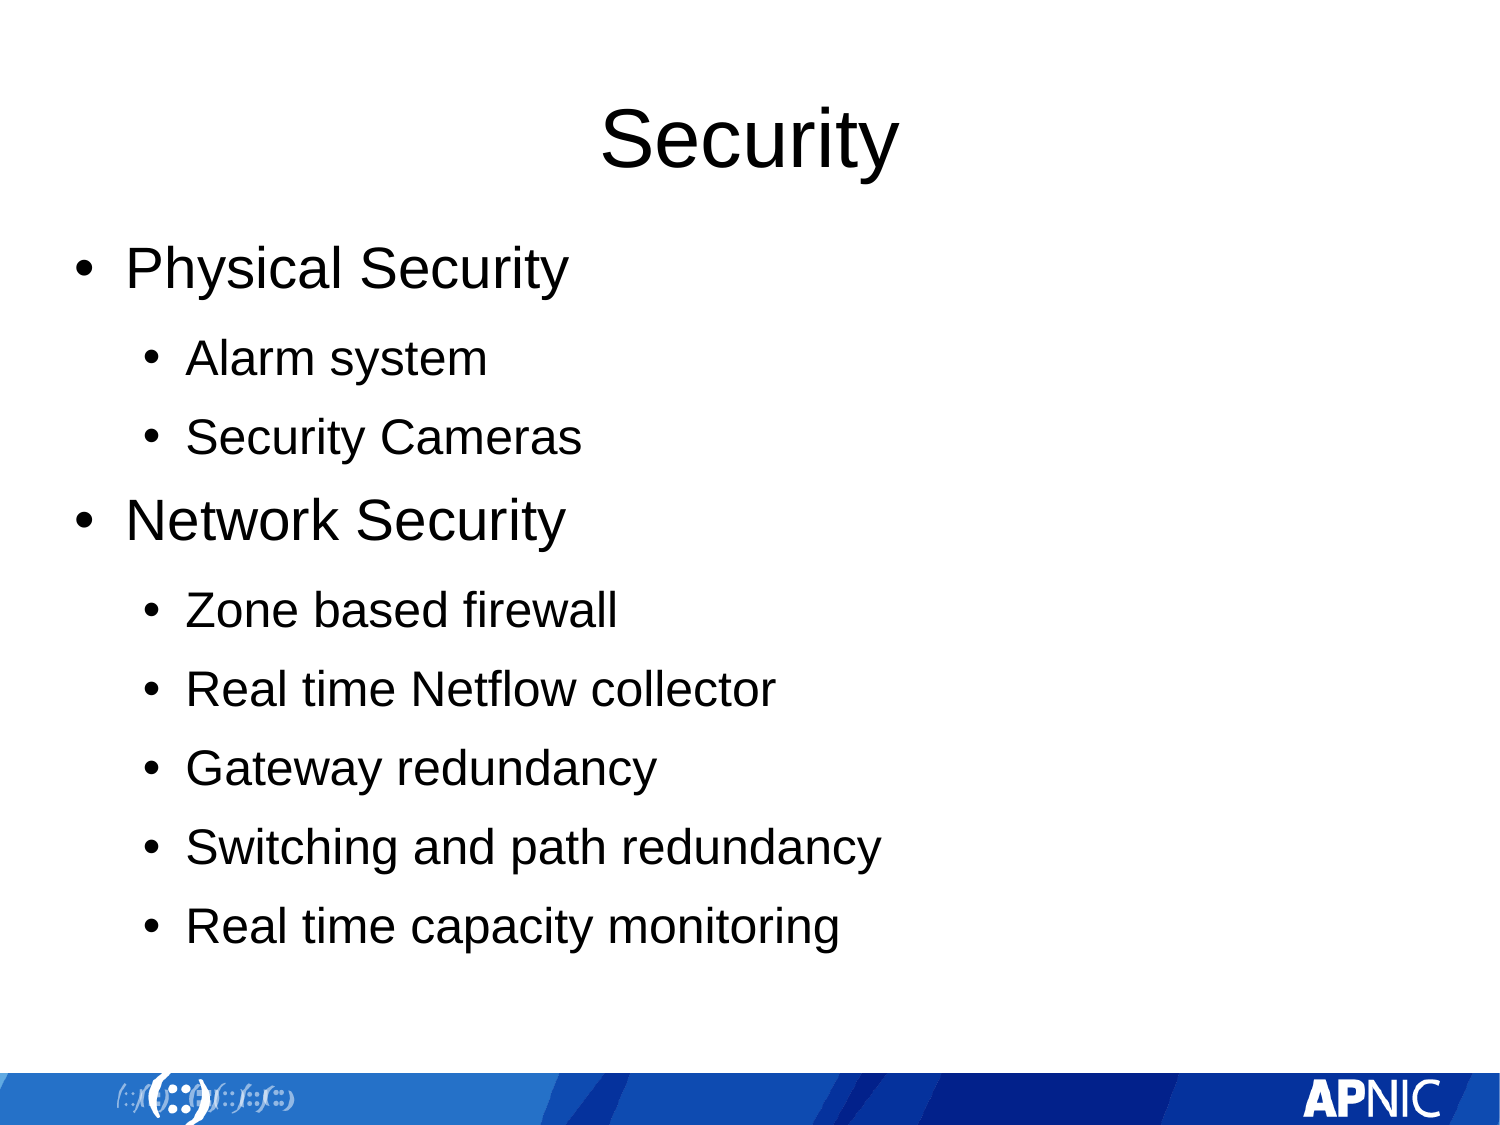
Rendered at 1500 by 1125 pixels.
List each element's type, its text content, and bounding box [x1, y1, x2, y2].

title Security [74, 44, 1425, 232]
list Physical Security Alarm system Security Cameras Network Security Zone based firewall Real time Netflow collector Gateway redundancy Switching and path redundancy Real time capacity monitoring Systems Security [74, 232, 1425, 975]
picture [0, 1069, 1500, 1125]
